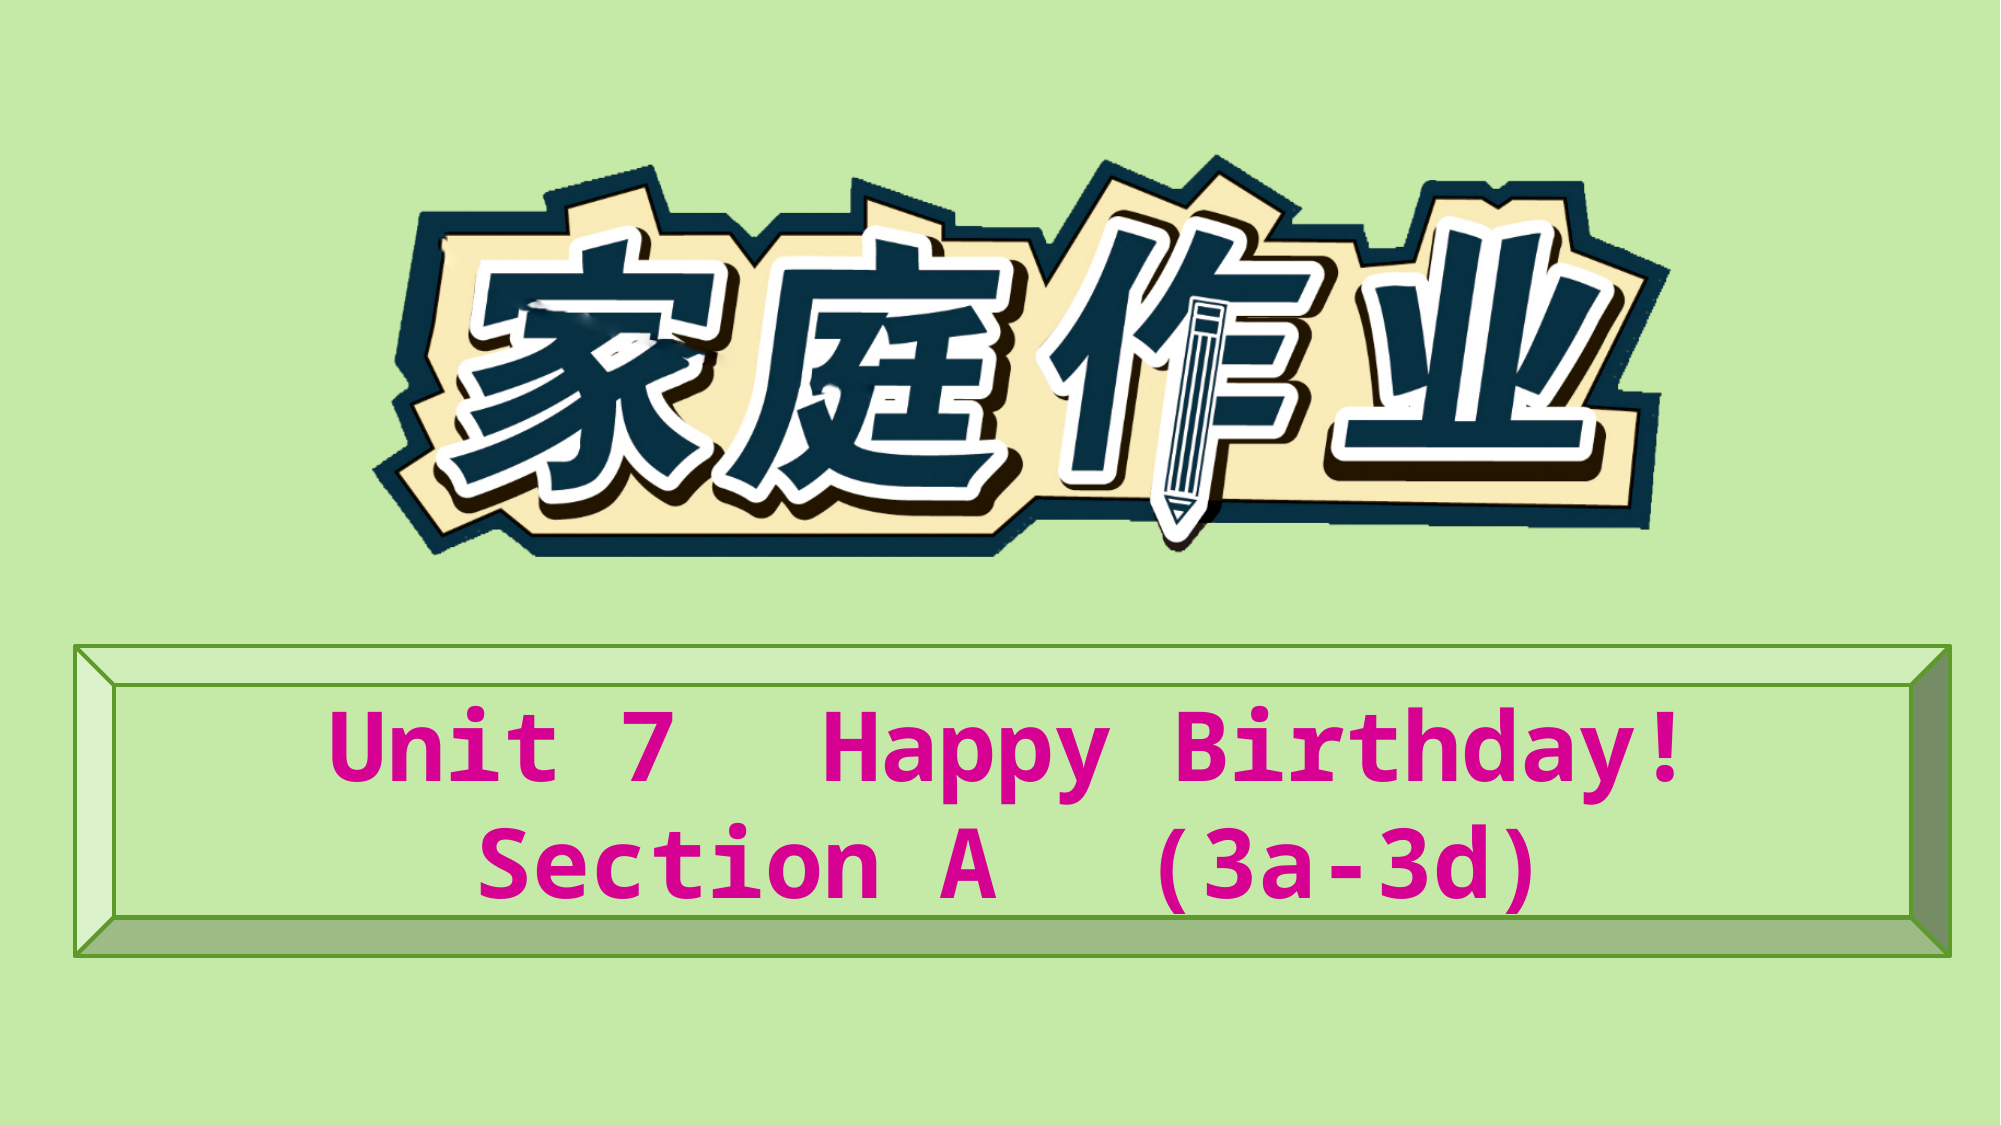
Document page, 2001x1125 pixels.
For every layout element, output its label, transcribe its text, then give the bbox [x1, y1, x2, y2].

text_box Unit 7 Happy Birthday! Section A (3a-3d) [73, 644, 1952, 958]
picture [369, 87, 1675, 644]
